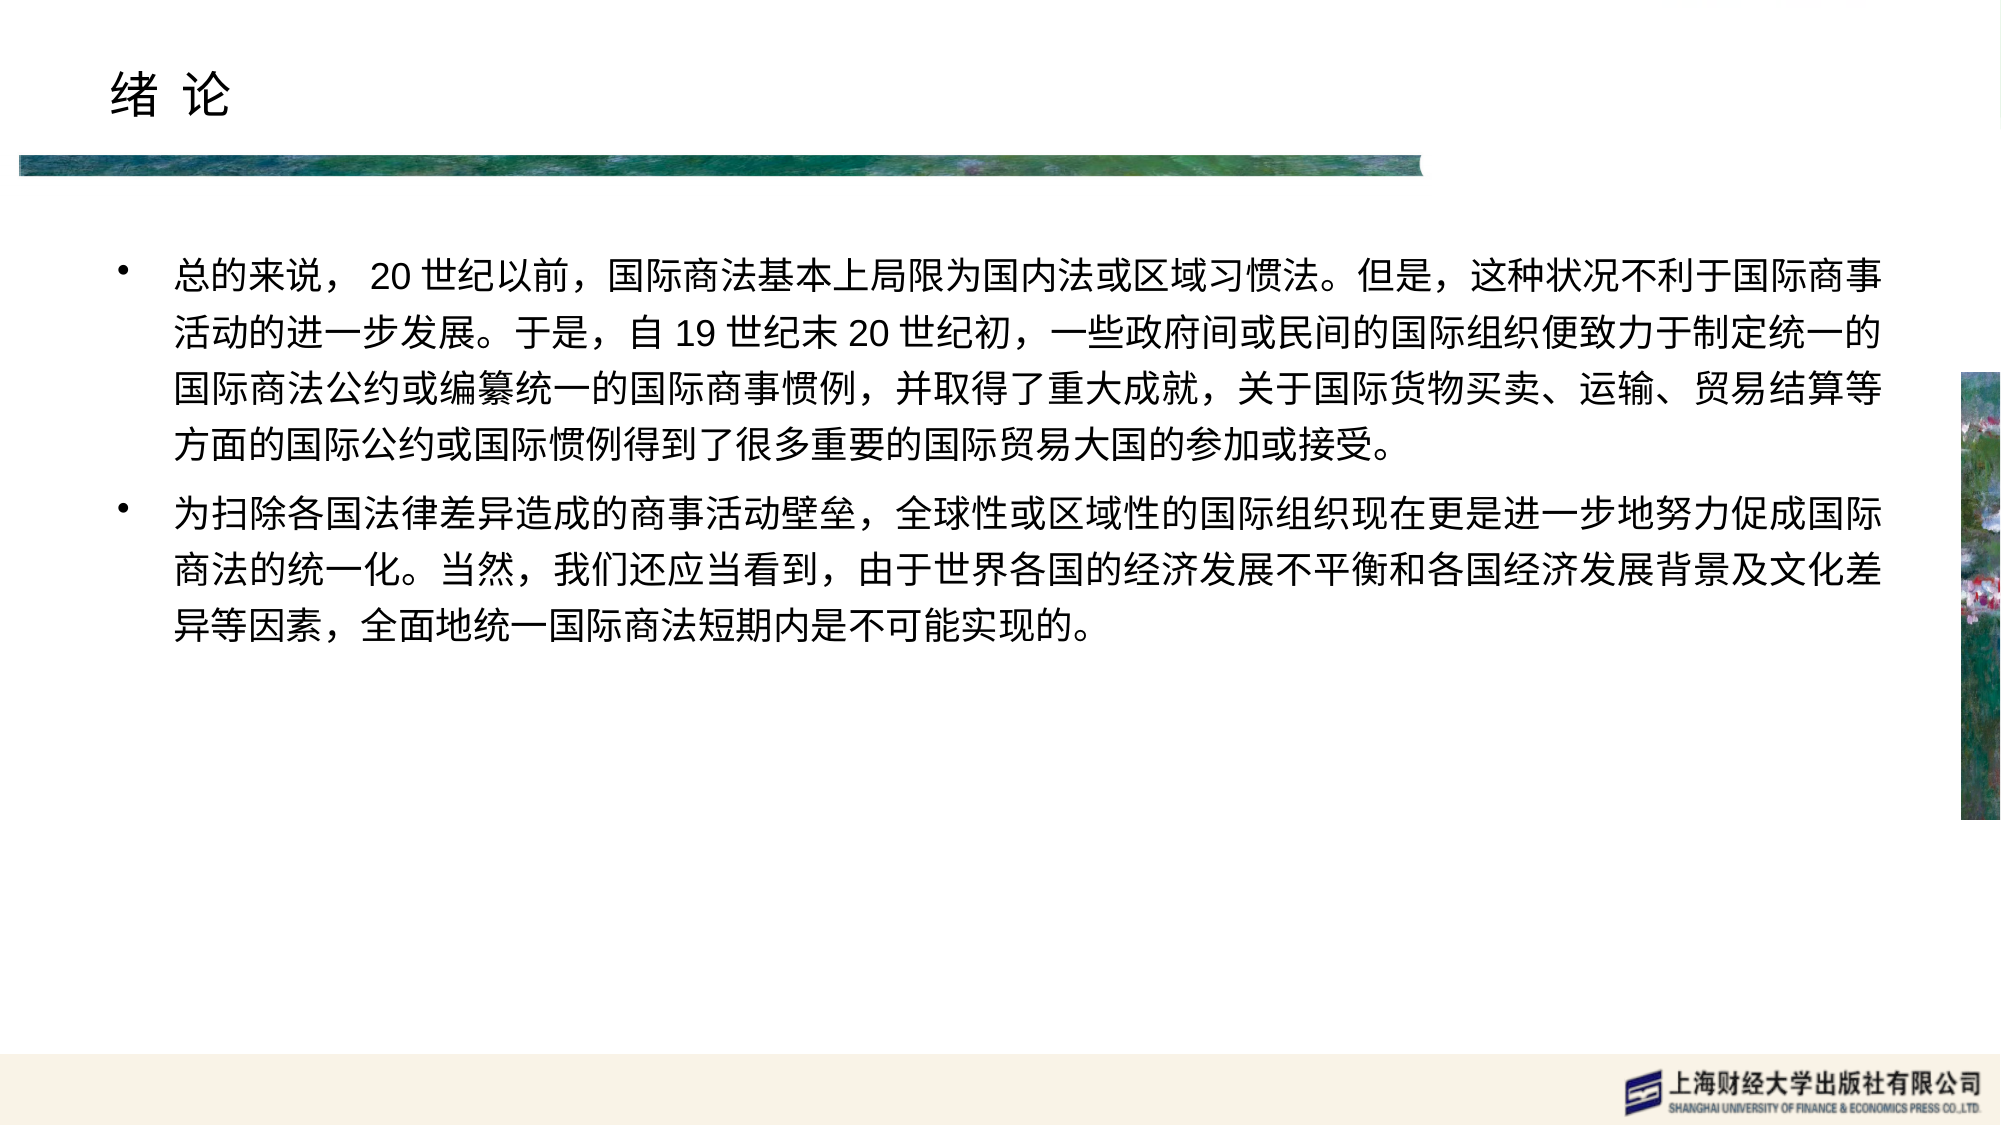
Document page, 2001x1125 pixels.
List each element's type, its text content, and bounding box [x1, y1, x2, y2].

list 总的来说，20世纪以前，国际商法基本上局限为国内法或区域习惯法。但是，这种状况不利于国际商事活动的进一步发展。于是，自19世纪末20世纪初，一些政府间或民间的国际组织便致力于制定统一的国际商法公约或编纂统一的国际商事惯例，并取得了重大成就，关于国际货物买卖、运输、贸易结算等方面的国际公约或国际惯例得到了很多重要的国际贸易大国的参加或接受。 为扫除各国法律差异造成的商事活动壁垒，全球性或区域性的国际组织现在更是进一步地努力促成国际商法的统一化。当然，我们还应当看到，由于世界各国的经济发展不平衡和各国经济发展背景及文化差异等因素，全面地统一国际商法短期内是不可能实现的。 [102, 233, 1898, 1032]
picture [0, 0, 2001, 1125]
title 绪 论 [94, 42, 1451, 146]
